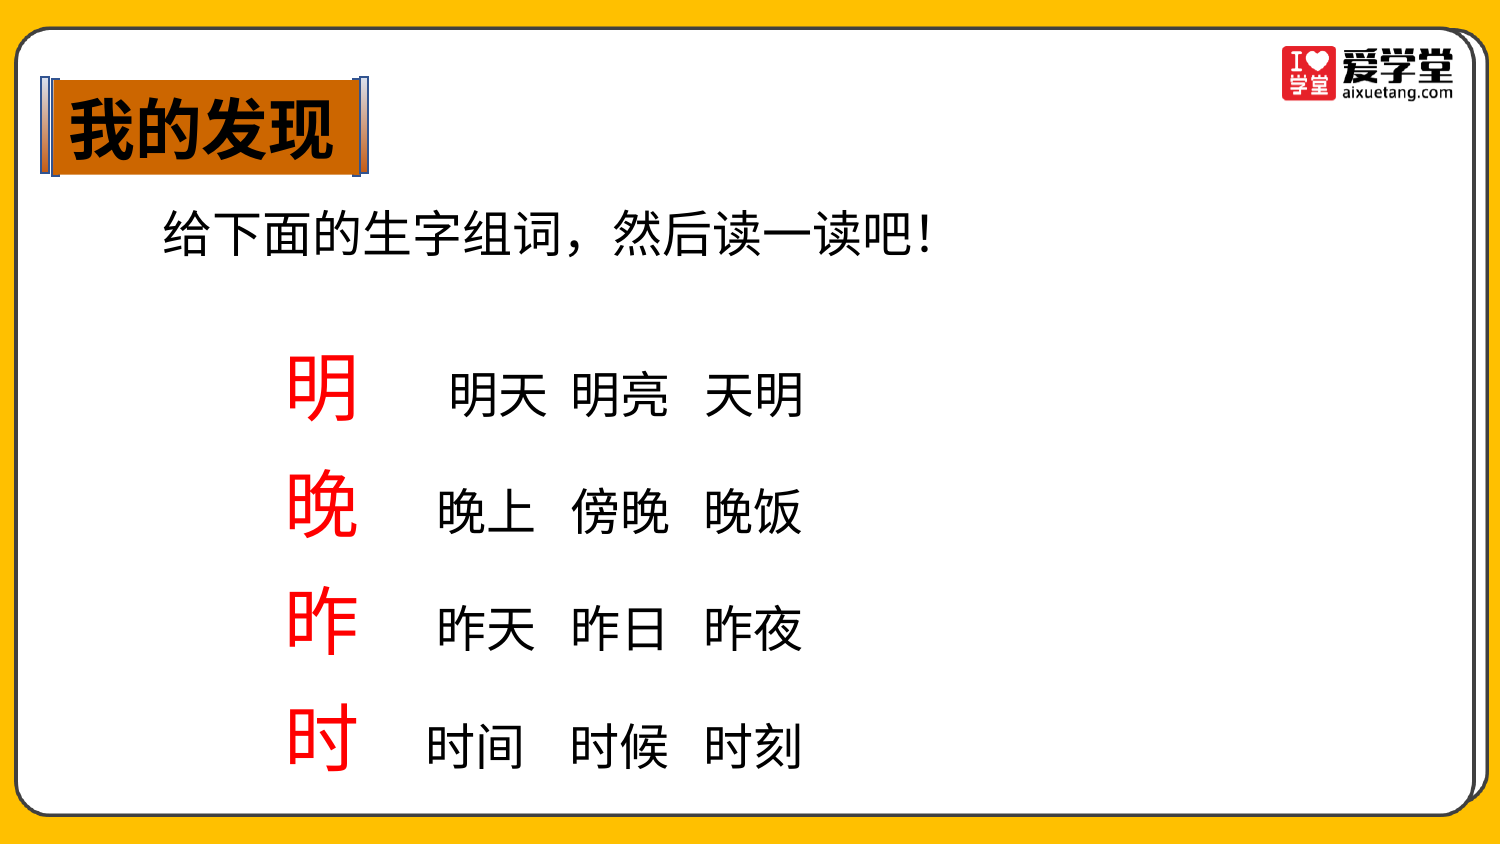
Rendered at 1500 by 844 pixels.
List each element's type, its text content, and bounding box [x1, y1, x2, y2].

picture [0, 0, 1500, 844]
text_box 昨 [269, 567, 375, 672]
text_box 昨天 昨日 昨夜 [421, 590, 1207, 666]
text_box 晚 [269, 449, 375, 555]
text_box 时间 时候 时刻 [410, 707, 1196, 783]
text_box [41, 76, 368, 174]
text_box 明 [269, 332, 375, 438]
text_box 明天 明亮 天明 [433, 356, 1219, 431]
text_box 给下面的生字组词，然后读一读吧！ [147, 195, 1069, 270]
text_box 时 [269, 684, 375, 790]
text_box 晚上 傍晚 晚饭 [421, 473, 1207, 549]
